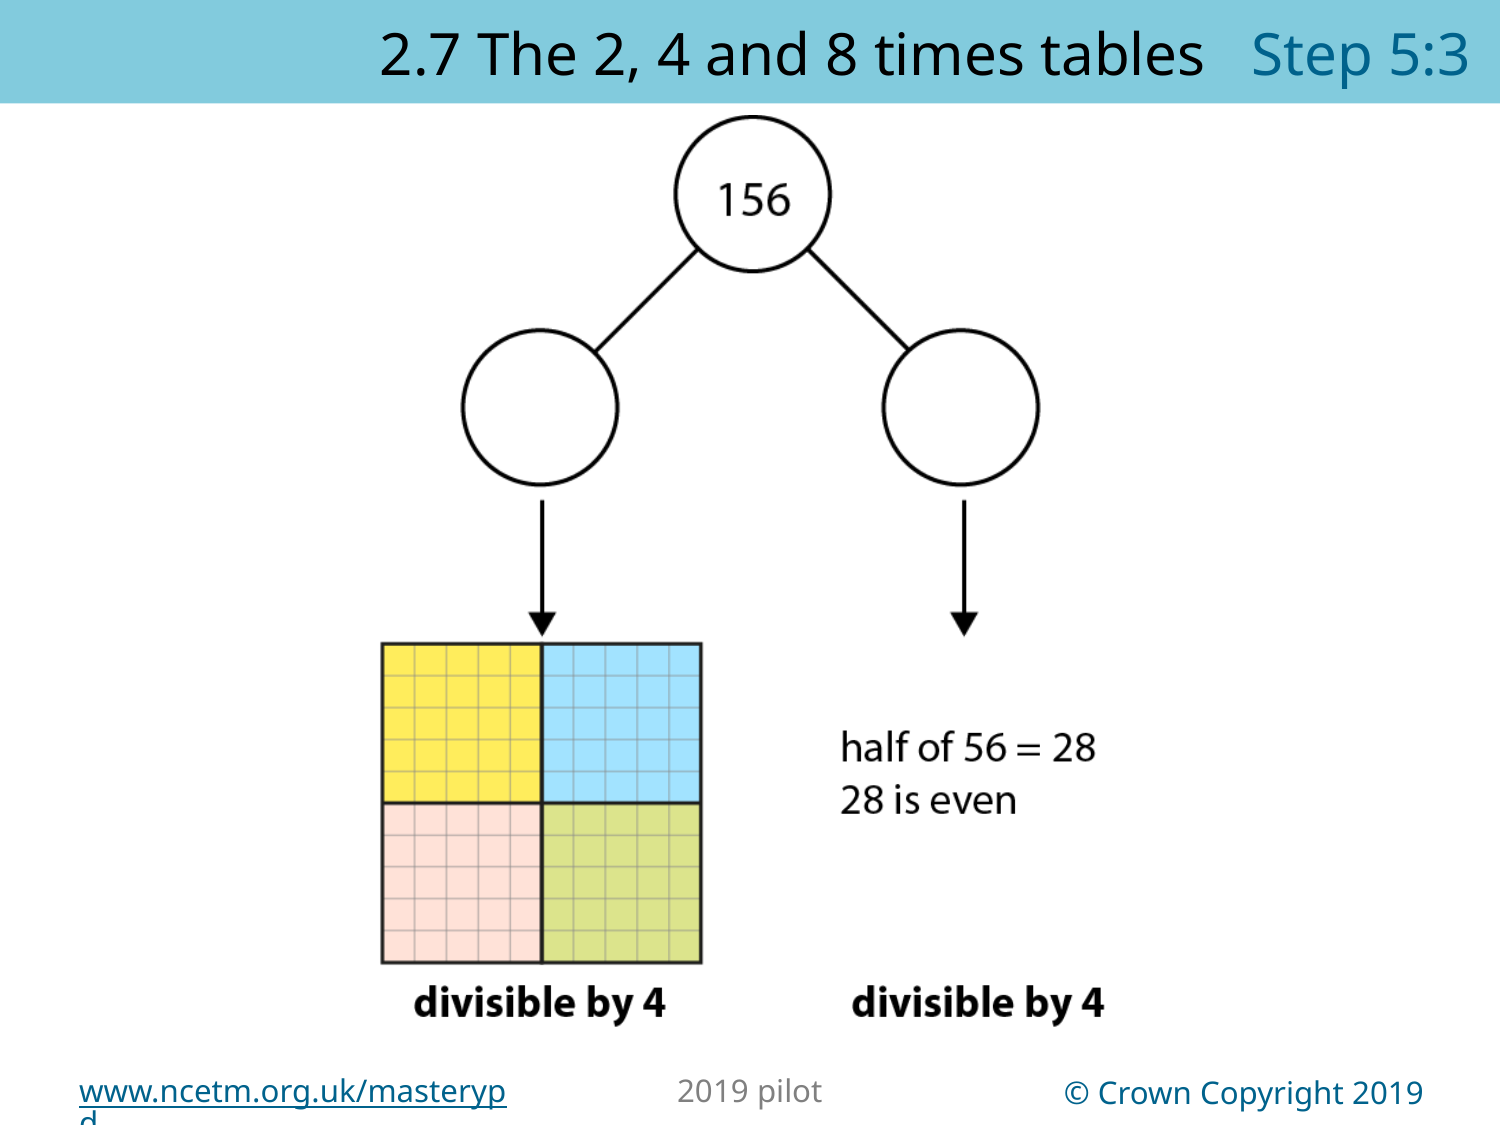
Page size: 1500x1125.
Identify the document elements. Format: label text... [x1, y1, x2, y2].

picture [808, 707, 1117, 827]
list 2.7 The 2, 4 and 8 times tables Step 5:3 [0, 0, 1500, 104]
picture [832, 967, 1129, 1039]
picture [190, 115, 1310, 1039]
